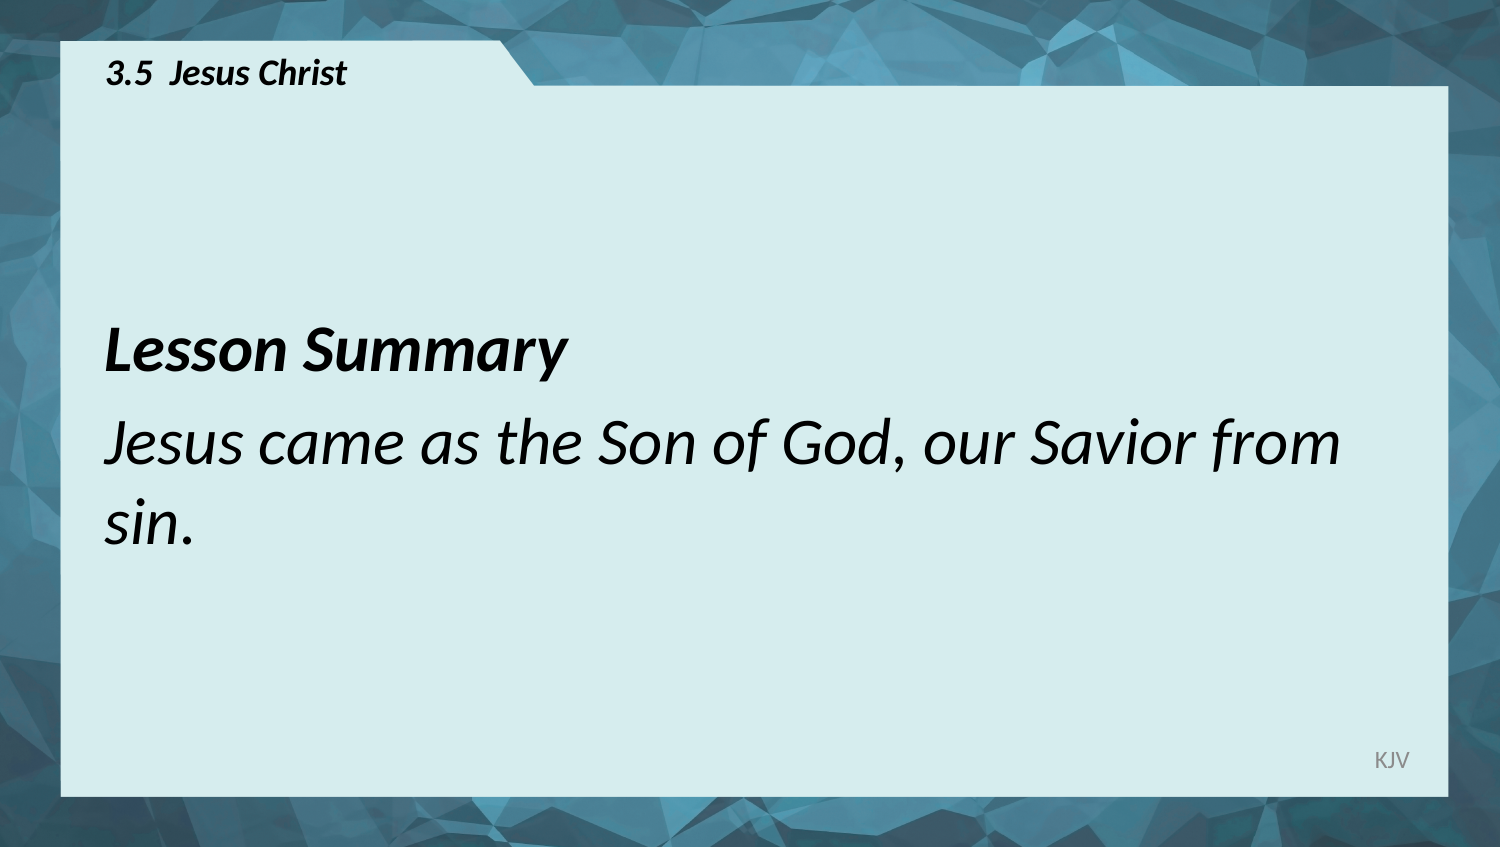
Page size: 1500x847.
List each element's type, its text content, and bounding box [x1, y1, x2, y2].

list Lesson Summary Jesus came as the Son of God, our Savior from sin. [89, 141, 1403, 722]
title 3.5 Jesus Christ [89, 33, 1420, 108]
picture [0, 0, 1500, 847]
footer KJV [950, 736, 1425, 782]
